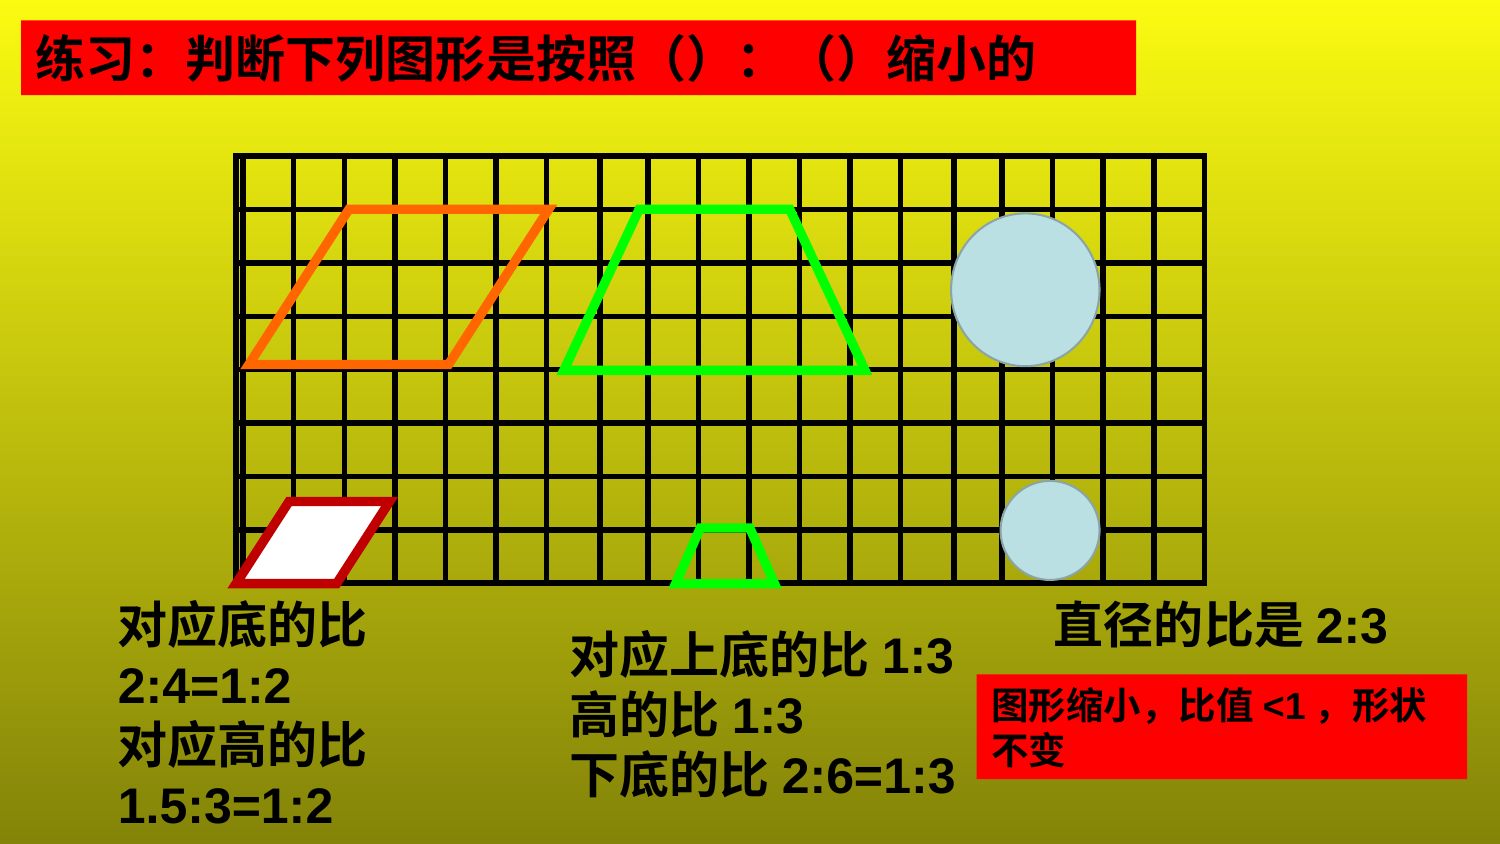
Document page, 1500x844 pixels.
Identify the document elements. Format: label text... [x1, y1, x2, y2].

table_cell [957, 479, 999, 527]
table_cell [1106, 533, 1151, 580]
table_cell [398, 426, 443, 474]
table_cell [549, 426, 597, 474]
table_cell [903, 533, 951, 580]
table_cell [903, 479, 951, 527]
table_cell [448, 372, 493, 420]
table_cell [499, 266, 544, 314]
table_cell [296, 266, 311, 289]
table_cell [903, 212, 951, 260]
table_cell [1036, 212, 1050, 216]
table_cell [549, 372, 597, 420]
table_cell [802, 426, 847, 474]
table_cell [651, 372, 696, 420]
text_box 练习：判断下列图形是按照（）：（）缩小的 [21, 20, 1137, 96]
table_cell [701, 479, 746, 527]
table_cell [903, 372, 951, 420]
table_cell [701, 426, 746, 474]
table_cell [1055, 426, 1100, 474]
text_box [236, 501, 390, 584]
table_cell [1005, 372, 1050, 420]
table_cell [603, 372, 645, 420]
table_cell [853, 426, 898, 474]
table_cell [603, 426, 645, 474]
table_cell [903, 426, 951, 474]
table_cell [296, 372, 342, 420]
table_cell [792, 212, 797, 222]
table_cell [853, 319, 898, 367]
table_header [398, 159, 443, 207]
table_cell [1157, 266, 1202, 314]
table_cell [903, 266, 951, 314]
table_header [246, 159, 291, 207]
table_cell [1106, 479, 1151, 527]
table_header [903, 159, 951, 207]
table_cell [1157, 533, 1202, 580]
table_cell [347, 533, 392, 580]
table_cell [1106, 212, 1151, 260]
table_cell [603, 479, 645, 527]
table_cell [1005, 426, 1050, 474]
table_cell [347, 372, 392, 420]
table_cell [549, 212, 597, 260]
table_cell [549, 533, 597, 580]
table_cell [1106, 372, 1151, 420]
table_cell [1157, 479, 1202, 527]
table_cell [603, 212, 637, 260]
table_header [651, 159, 696, 207]
table_cell [651, 533, 696, 580]
table_cell [802, 533, 847, 580]
table_cell [853, 372, 898, 420]
table_cell [482, 298, 493, 314]
table_cell [499, 372, 544, 420]
table_cell [853, 533, 898, 580]
table_header [1106, 159, 1151, 207]
table_cell [701, 372, 746, 420]
table_cell [802, 479, 847, 527]
text_box [248, 209, 549, 365]
table_cell [957, 533, 999, 580]
table_cell [651, 426, 696, 474]
table_cell [246, 319, 291, 367]
table_cell [957, 372, 999, 420]
table_cell [903, 319, 951, 367]
table_cell [802, 212, 847, 260]
table_cell [398, 479, 443, 527]
table_cell [752, 426, 797, 474]
table_cell [1064, 543, 1100, 580]
table_header [499, 159, 544, 207]
table_header [802, 159, 847, 207]
table_header [957, 159, 999, 207]
text_box [999, 479, 1101, 581]
table_cell [853, 479, 898, 527]
table_cell [1106, 266, 1151, 314]
table_header [347, 159, 392, 207]
table_cell [1106, 426, 1151, 474]
table_cell [752, 479, 797, 527]
table_cell [853, 266, 898, 314]
table_cell [1106, 319, 1151, 367]
text_box [563, 209, 865, 371]
table_cell [448, 479, 493, 527]
table_cell [246, 372, 291, 420]
table_cell [753, 533, 797, 580]
table_cell [853, 212, 898, 260]
table_cell [246, 212, 291, 260]
table_cell [398, 533, 443, 580]
table_cell [448, 319, 493, 367]
table_cell [296, 479, 342, 501]
table_cell [246, 479, 291, 527]
table_cell [842, 319, 847, 329]
table_cell [296, 426, 342, 474]
table_header [1005, 159, 1050, 207]
table_cell [603, 533, 645, 580]
table_cell [1157, 212, 1202, 260]
text_box 对应上底的比1:3 高的比1:3 下底的比2:6=1:3 [555, 616, 1040, 812]
table_header [603, 159, 645, 207]
table_header [752, 159, 797, 207]
text_box 直径的比是2:3 [1039, 586, 1468, 662]
table_cell [603, 266, 612, 284]
table_cell [1157, 319, 1202, 367]
table_cell [549, 319, 587, 367]
table_cell [347, 426, 392, 474]
table_cell [499, 319, 544, 367]
table_header [1055, 159, 1100, 207]
table_cell [817, 266, 847, 314]
text_box 对应底的比2:4=1:2 对应高的比1.5:3=1:2 [103, 586, 523, 842]
table_cell [957, 426, 999, 474]
table_cell [1055, 212, 1100, 260]
table_cell [957, 212, 999, 255]
table_header [1157, 159, 1202, 207]
text_box 图形缩小，比值<1，形状不变 [976, 674, 1468, 780]
table_cell [752, 372, 797, 420]
table_cell [1055, 372, 1100, 420]
text_box [950, 212, 1101, 368]
table_cell [448, 426, 493, 474]
table_cell [246, 426, 291, 474]
table_cell [549, 266, 597, 314]
table_cell [1055, 319, 1100, 367]
table_cell [499, 479, 544, 527]
table_cell [1005, 479, 1046, 505]
table_cell [347, 479, 392, 527]
table_cell [246, 533, 268, 566]
table_cell [957, 325, 999, 367]
table_cell [448, 533, 493, 580]
table_header [701, 159, 746, 207]
table_header [549, 159, 597, 207]
table_cell [1005, 556, 1036, 580]
table_cell [651, 479, 696, 527]
table_cell [802, 372, 847, 420]
table_cell [1157, 372, 1202, 420]
table_cell [499, 426, 544, 474]
table_cell [517, 219, 544, 260]
table_cell [549, 479, 597, 527]
table_cell [296, 212, 342, 260]
table_header [296, 159, 342, 207]
table_cell [246, 266, 291, 314]
table_cell [1157, 426, 1202, 474]
table_cell [398, 372, 443, 420]
text_box [675, 528, 775, 584]
table_header [448, 159, 493, 207]
table_cell [1055, 479, 1100, 517]
table_cell [499, 533, 544, 580]
table_header [853, 159, 898, 207]
